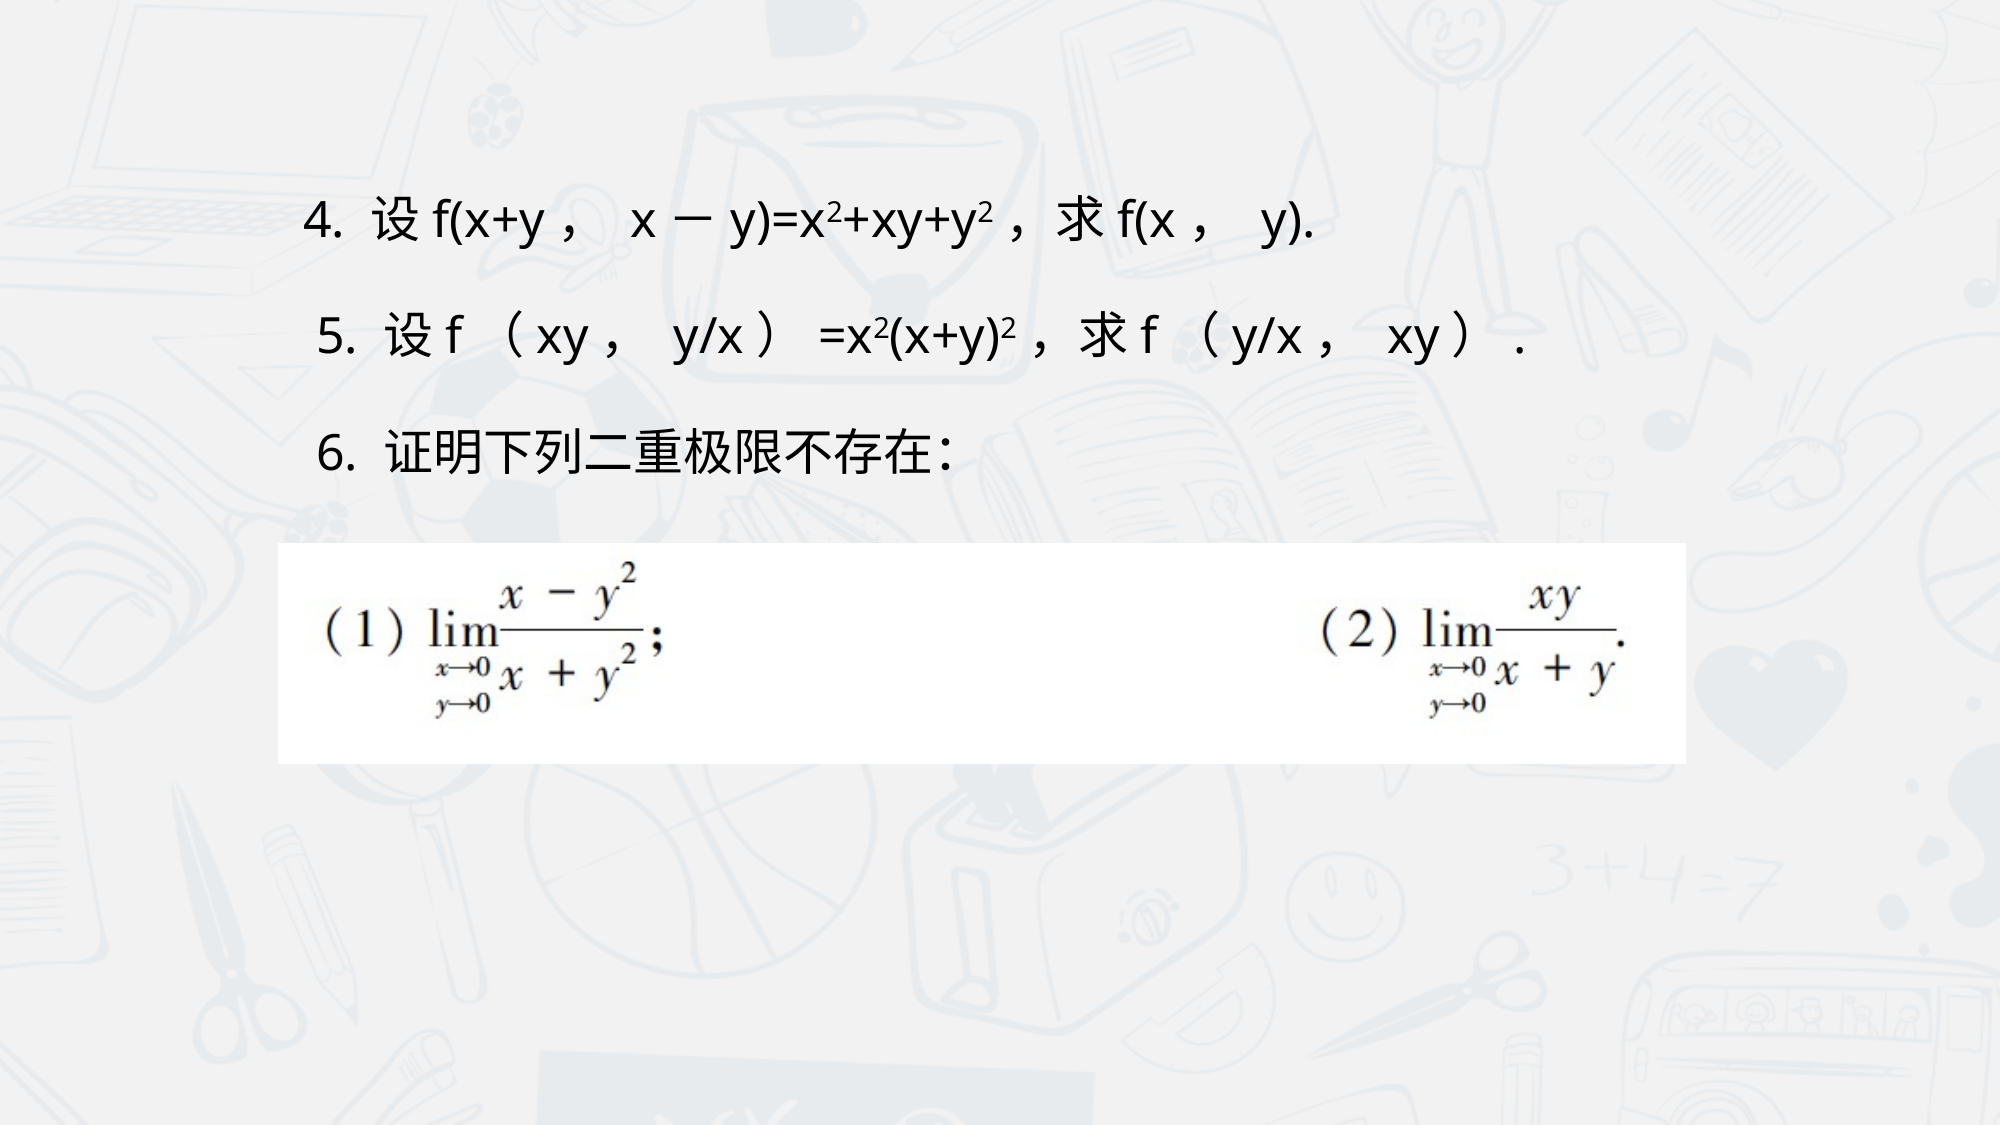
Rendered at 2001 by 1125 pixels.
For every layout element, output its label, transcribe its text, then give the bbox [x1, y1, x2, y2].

text_box 6. 证明下列二重极限不存在： [244, 435, 1960, 488]
picture [278, 543, 1686, 765]
text_box 4. 设f(x+y， x－y)=x2+xy+y2，求f(x， y). [244, 201, 1960, 255]
text_box 5. 设f（xy， y/x）=x2(x+y)2，求f（y/x， xy）. [244, 318, 1960, 371]
